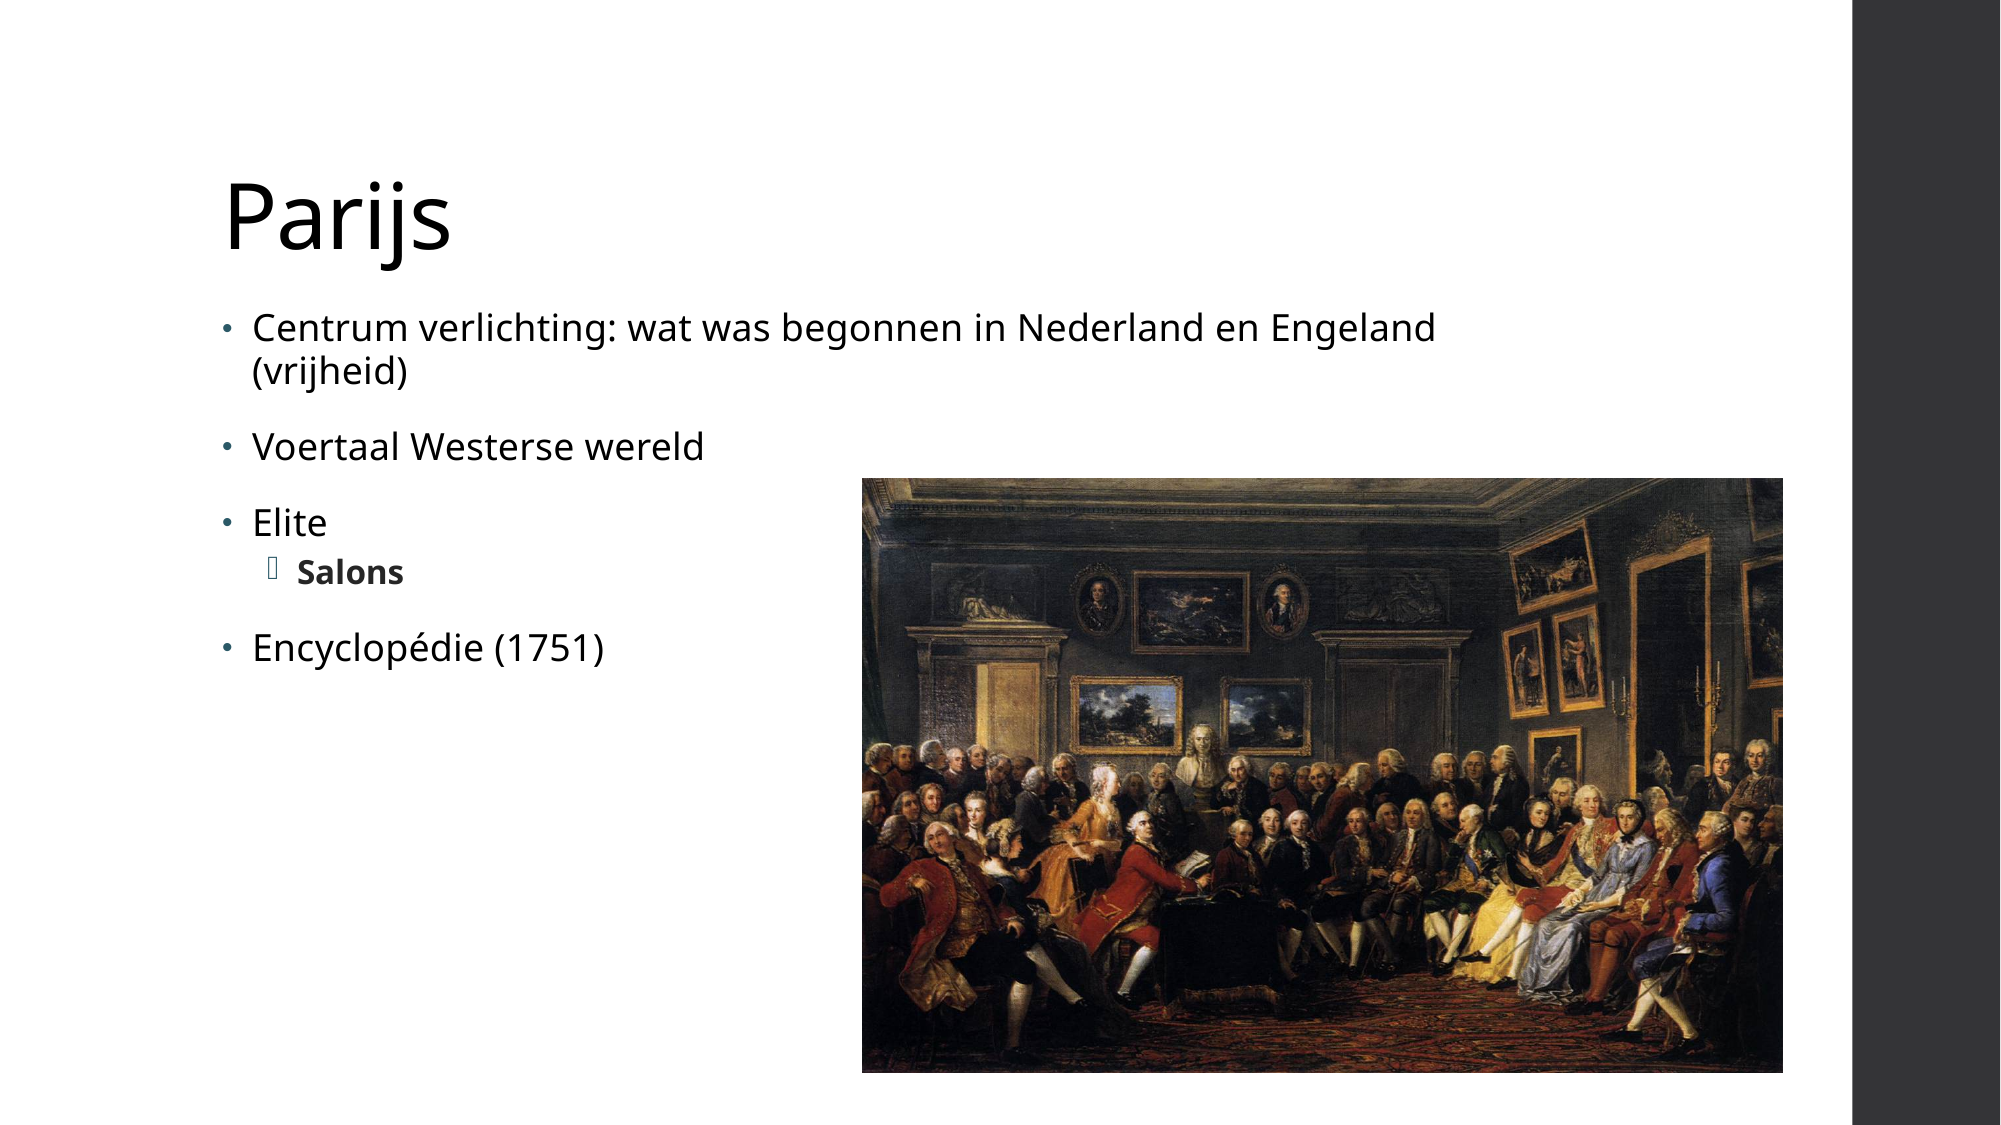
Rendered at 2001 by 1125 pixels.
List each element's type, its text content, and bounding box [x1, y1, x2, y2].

title Parijs [206, 60, 1797, 278]
picture [862, 478, 1783, 1073]
list Centrum verlichting: wat was begonnen in Nederland en Engeland (vrijheid) Voertaal Westerse wereld Elite Salons Encyclopédie (1751) [206, 299, 1617, 1014]
